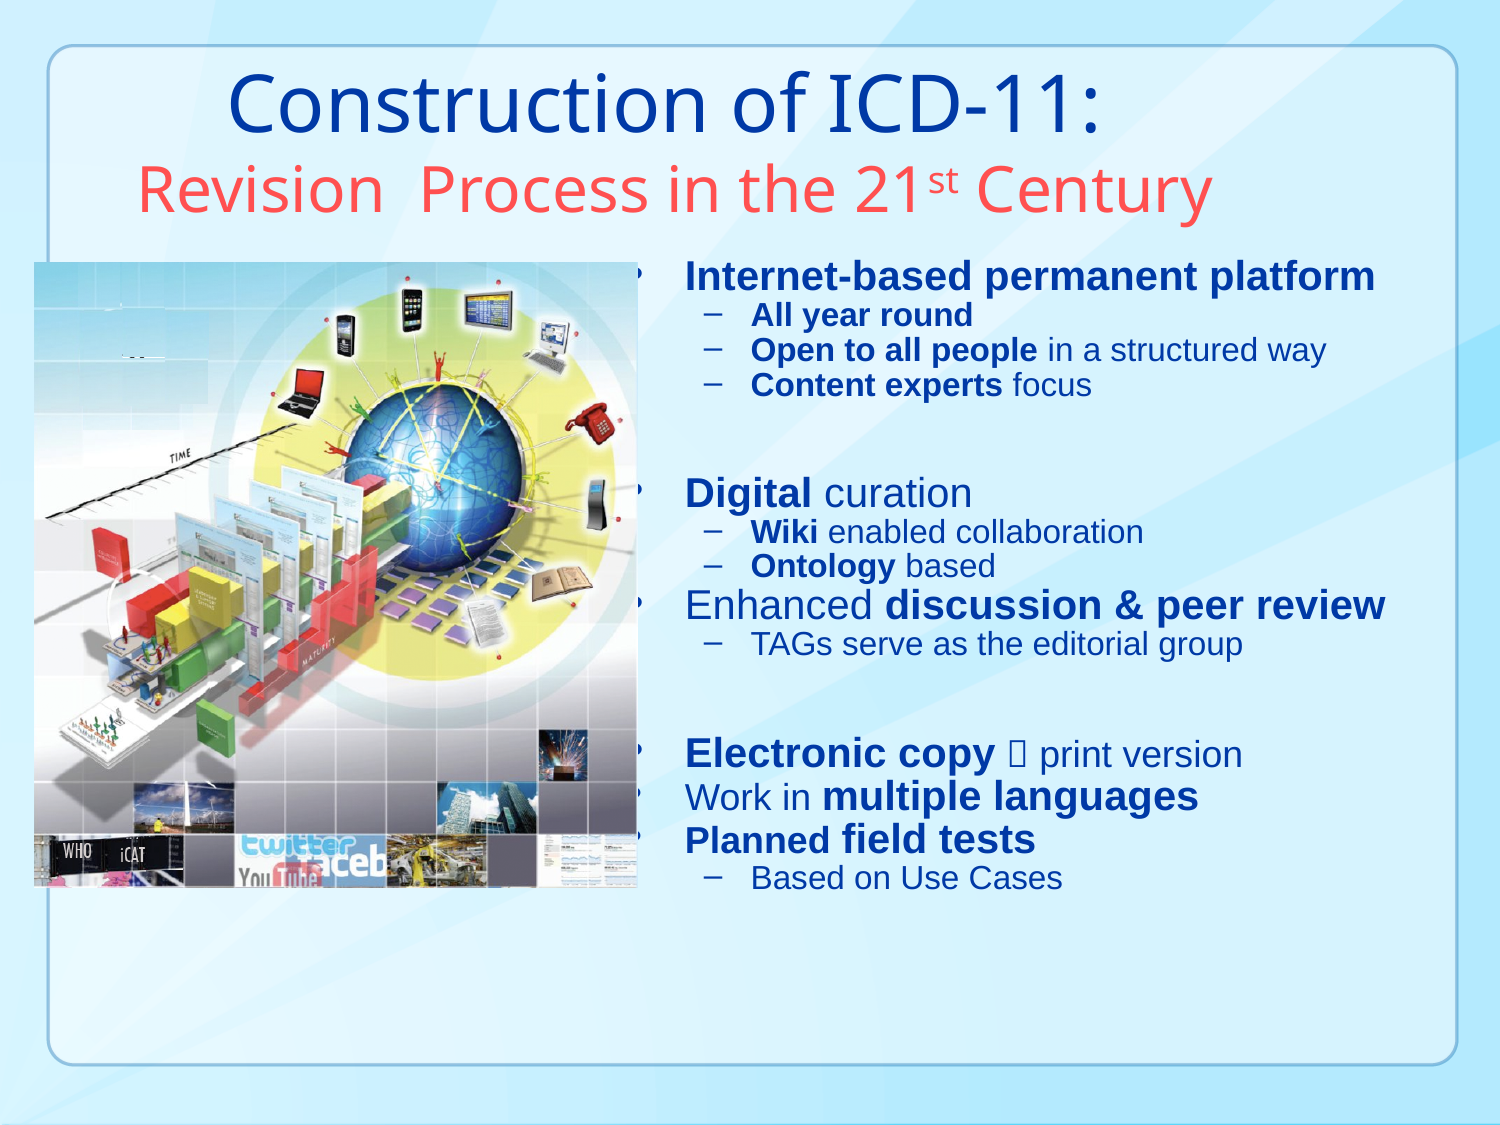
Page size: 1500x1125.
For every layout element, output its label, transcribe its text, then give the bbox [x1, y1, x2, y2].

picture [0, 0, 1500, 1125]
title Construction of ICD-11: Revision Process in the 21st Century [0, 45, 1350, 233]
list Internet-based permanent platform All year round Open to all people in a structured way Content experts focus Digital curation Wiki enabled collaboration Ontology based Enhanced discussion & peer review TAGs serve as the editorial group Electronic copy  print version Work in multiple languages Planned field tests Based on Use Cases [614, 255, 1500, 1125]
